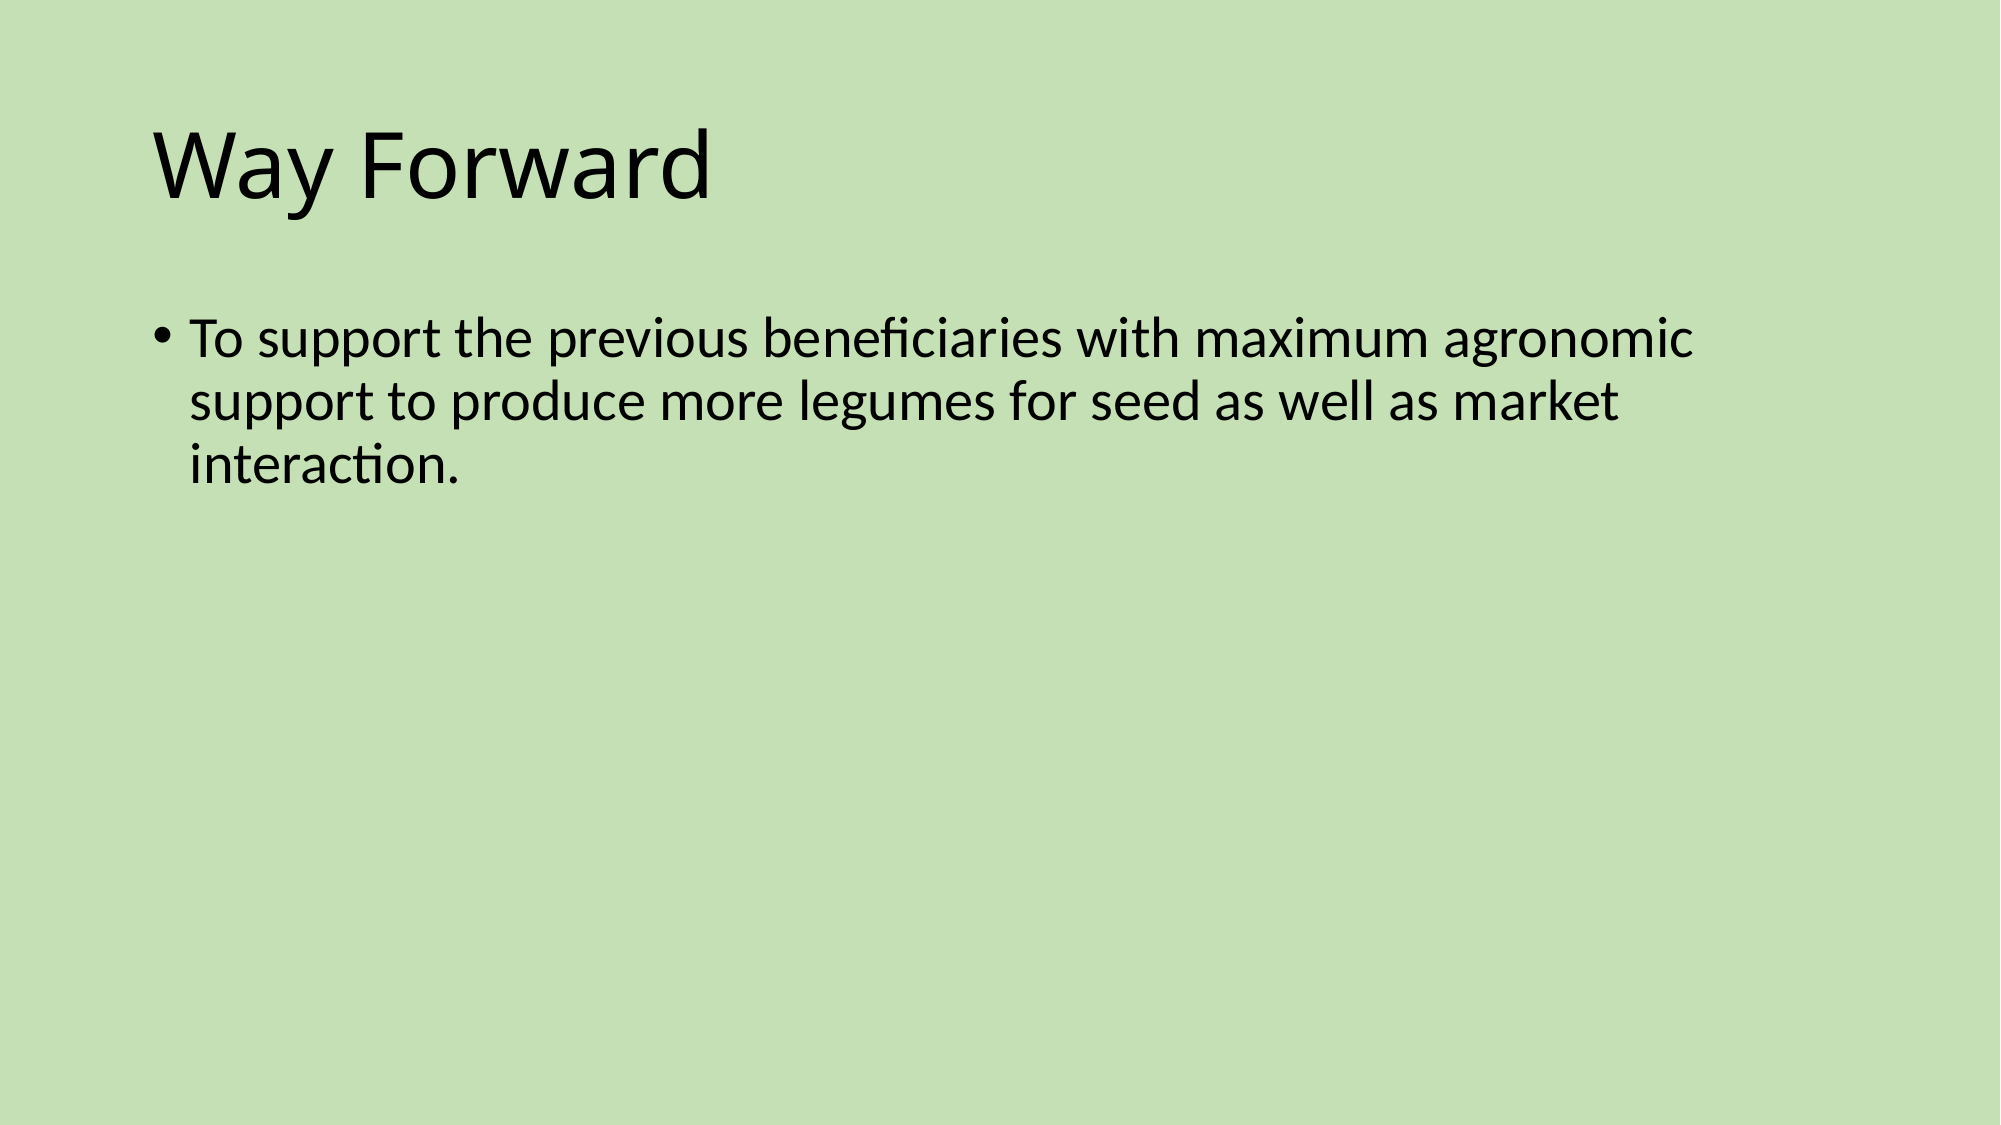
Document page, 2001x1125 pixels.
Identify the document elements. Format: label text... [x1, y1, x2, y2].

list To support the previous beneficiaries with maximum agronomic support to produce more legumes for seed as well as market interaction. [137, 299, 1863, 1014]
title Way Forward [137, 59, 1863, 278]
